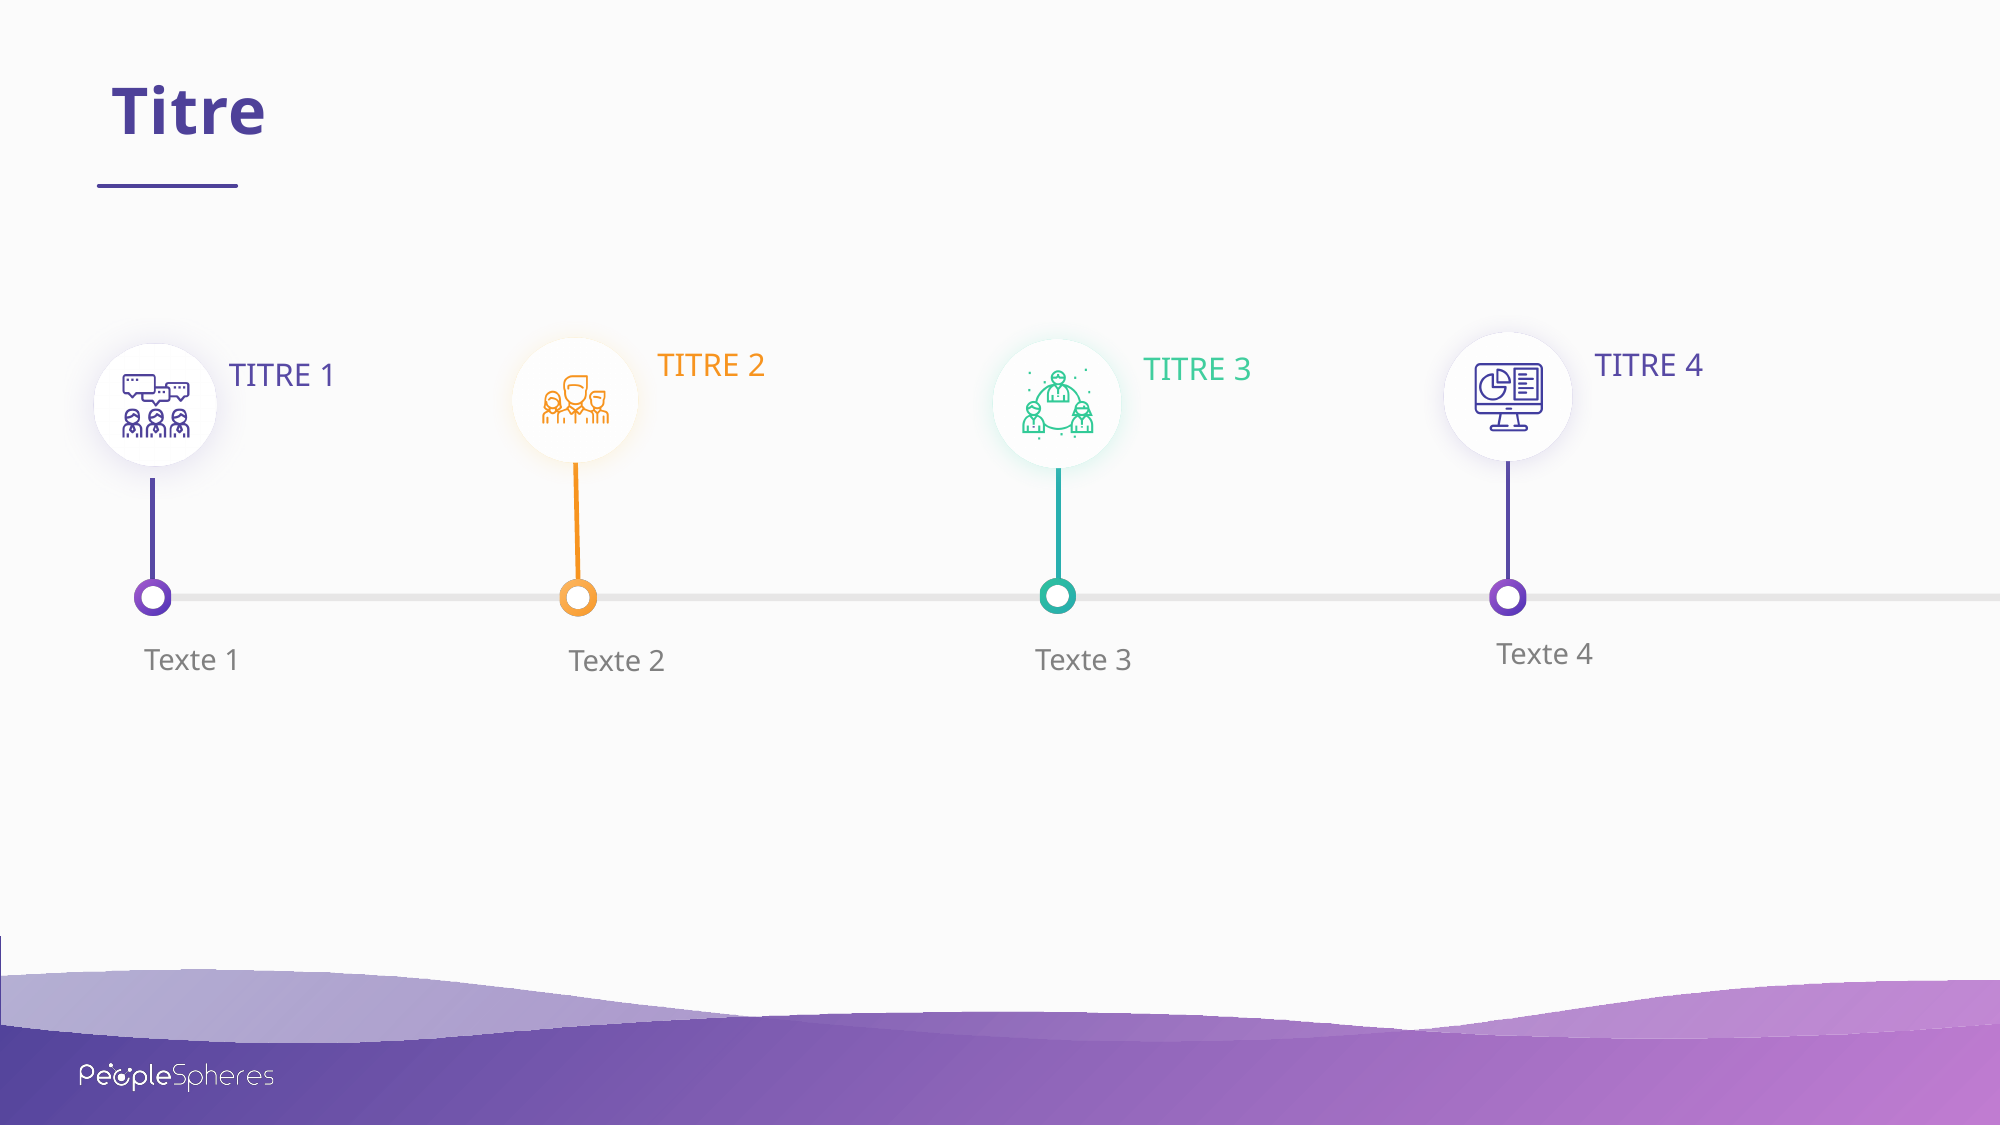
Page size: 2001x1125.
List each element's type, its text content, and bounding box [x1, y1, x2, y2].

text_box [597, 593, 1039, 602]
text_box [1527, 593, 2000, 602]
picture [1039, 578, 1077, 622]
text_box TITRE 2 [657, 341, 973, 476]
text_box Texte 2 [553, 639, 960, 686]
text_box TITRE 4 [1592, 341, 1971, 399]
picture [1424, 315, 1592, 483]
picture [1489, 571, 1527, 616]
text_box Texte 1 [129, 637, 536, 773]
picture [134, 571, 172, 616]
picture [79, 1063, 274, 1093]
picture [973, 322, 1141, 490]
text_box TITRE 3 [1141, 345, 1398, 421]
text_box TITRE 1 [214, 351, 554, 507]
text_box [575, 484, 579, 578]
text_box [172, 593, 559, 602]
list Titre [96, 71, 1595, 157]
text_box Texte 3 [1020, 637, 1444, 737]
picture [493, 321, 657, 484]
picture [64, 318, 246, 499]
text_box Texte 4 [1481, 632, 1913, 731]
picture [559, 578, 597, 623]
text_box [1077, 593, 1489, 602]
